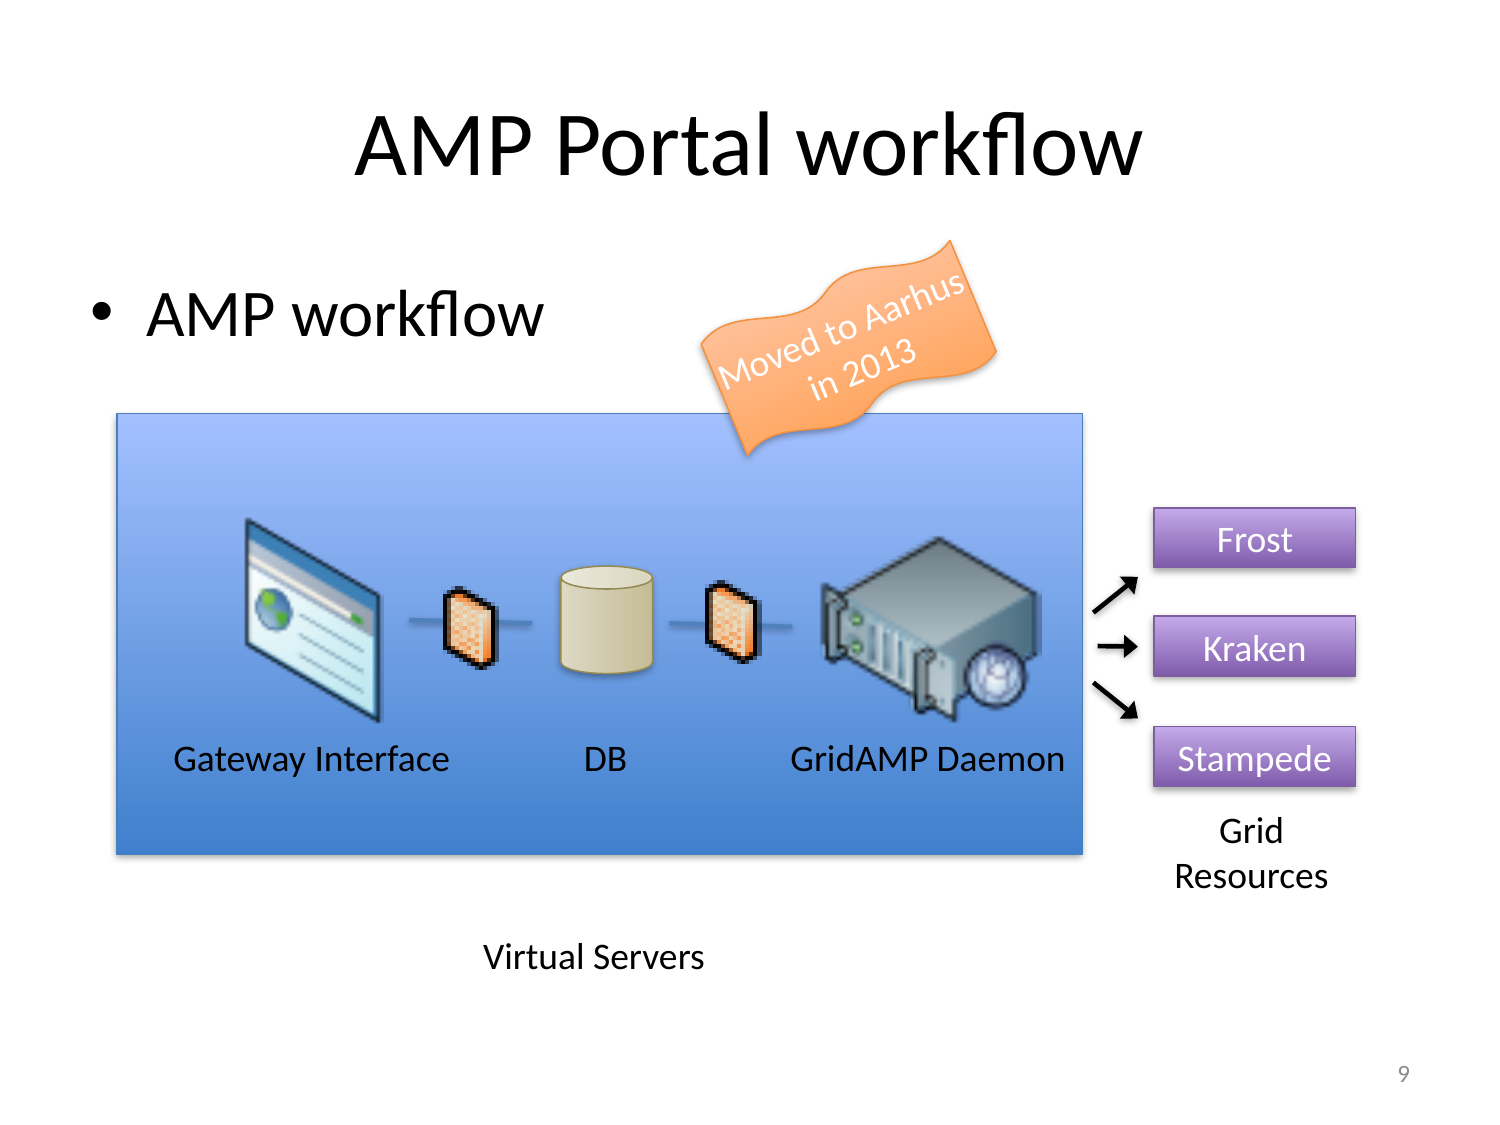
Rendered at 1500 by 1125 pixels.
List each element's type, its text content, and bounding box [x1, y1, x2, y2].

picture [815, 531, 1042, 727]
list AMP workflow [75, 262, 1425, 1005]
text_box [1093, 576, 1139, 613]
picture [239, 512, 384, 727]
text_box Virtual Servers [468, 924, 721, 985]
text_box Grid Resources [1159, 798, 1344, 904]
text_box Kraken [1153, 615, 1356, 677]
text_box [503, 619, 533, 624]
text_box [766, 623, 793, 627]
text_box Gateway Interface [158, 726, 466, 787]
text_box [408, 619, 430, 624]
text_box Frost [1153, 507, 1356, 568]
slide_number 9 [1074, 1042, 1425, 1103]
text_box GridAMP Daemon [775, 726, 1082, 787]
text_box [669, 623, 692, 627]
title AMP Portal workflow [75, 45, 1425, 233]
picture [435, 578, 499, 674]
text_box Stampede [1153, 726, 1356, 787]
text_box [1093, 682, 1139, 719]
text_box DB [569, 726, 643, 787]
text_box Moved to Aarhus in 2013 [700, 239, 997, 457]
picture [697, 572, 762, 668]
text_box [560, 565, 654, 675]
